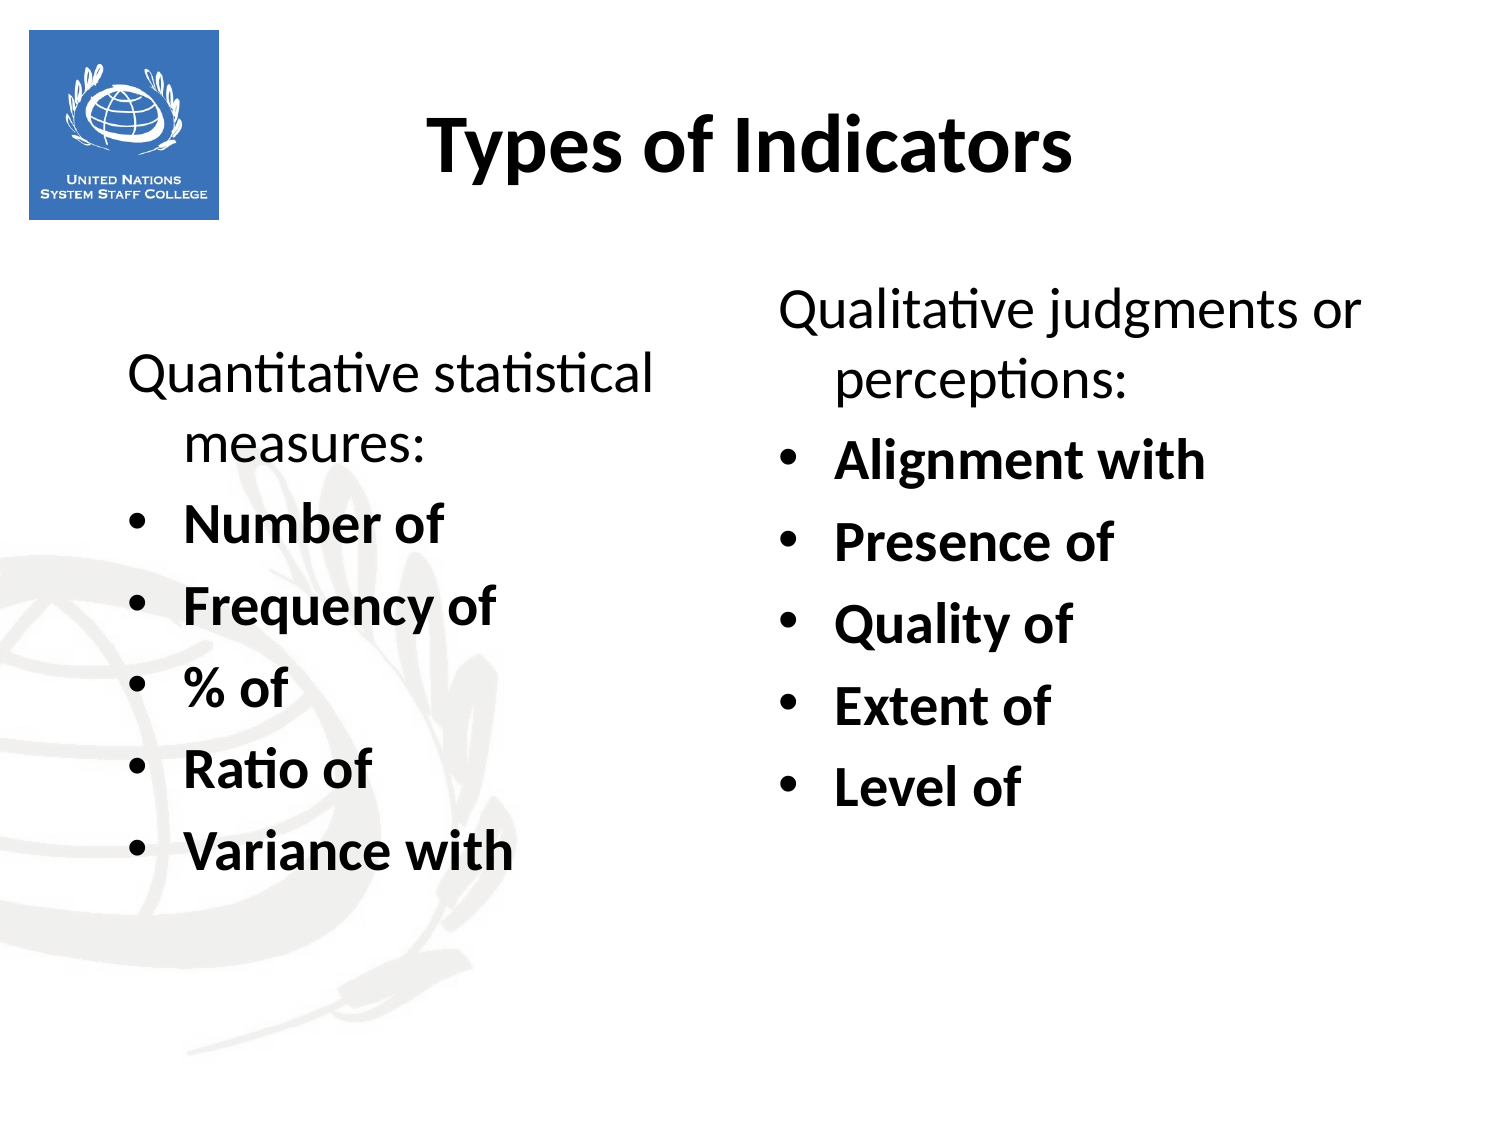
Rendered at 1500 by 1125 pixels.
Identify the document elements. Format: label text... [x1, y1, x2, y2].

picture [29, 30, 219, 220]
list Qualitative judgments or perceptions: Alignment with Presence of Quality of Extent of Level of [763, 262, 1426, 1006]
list Quantitative statistical measures: Number of Frequency of % of Ratio of Variance with [111, 326, 738, 1002]
title Types of Indicators [74, 44, 1426, 233]
